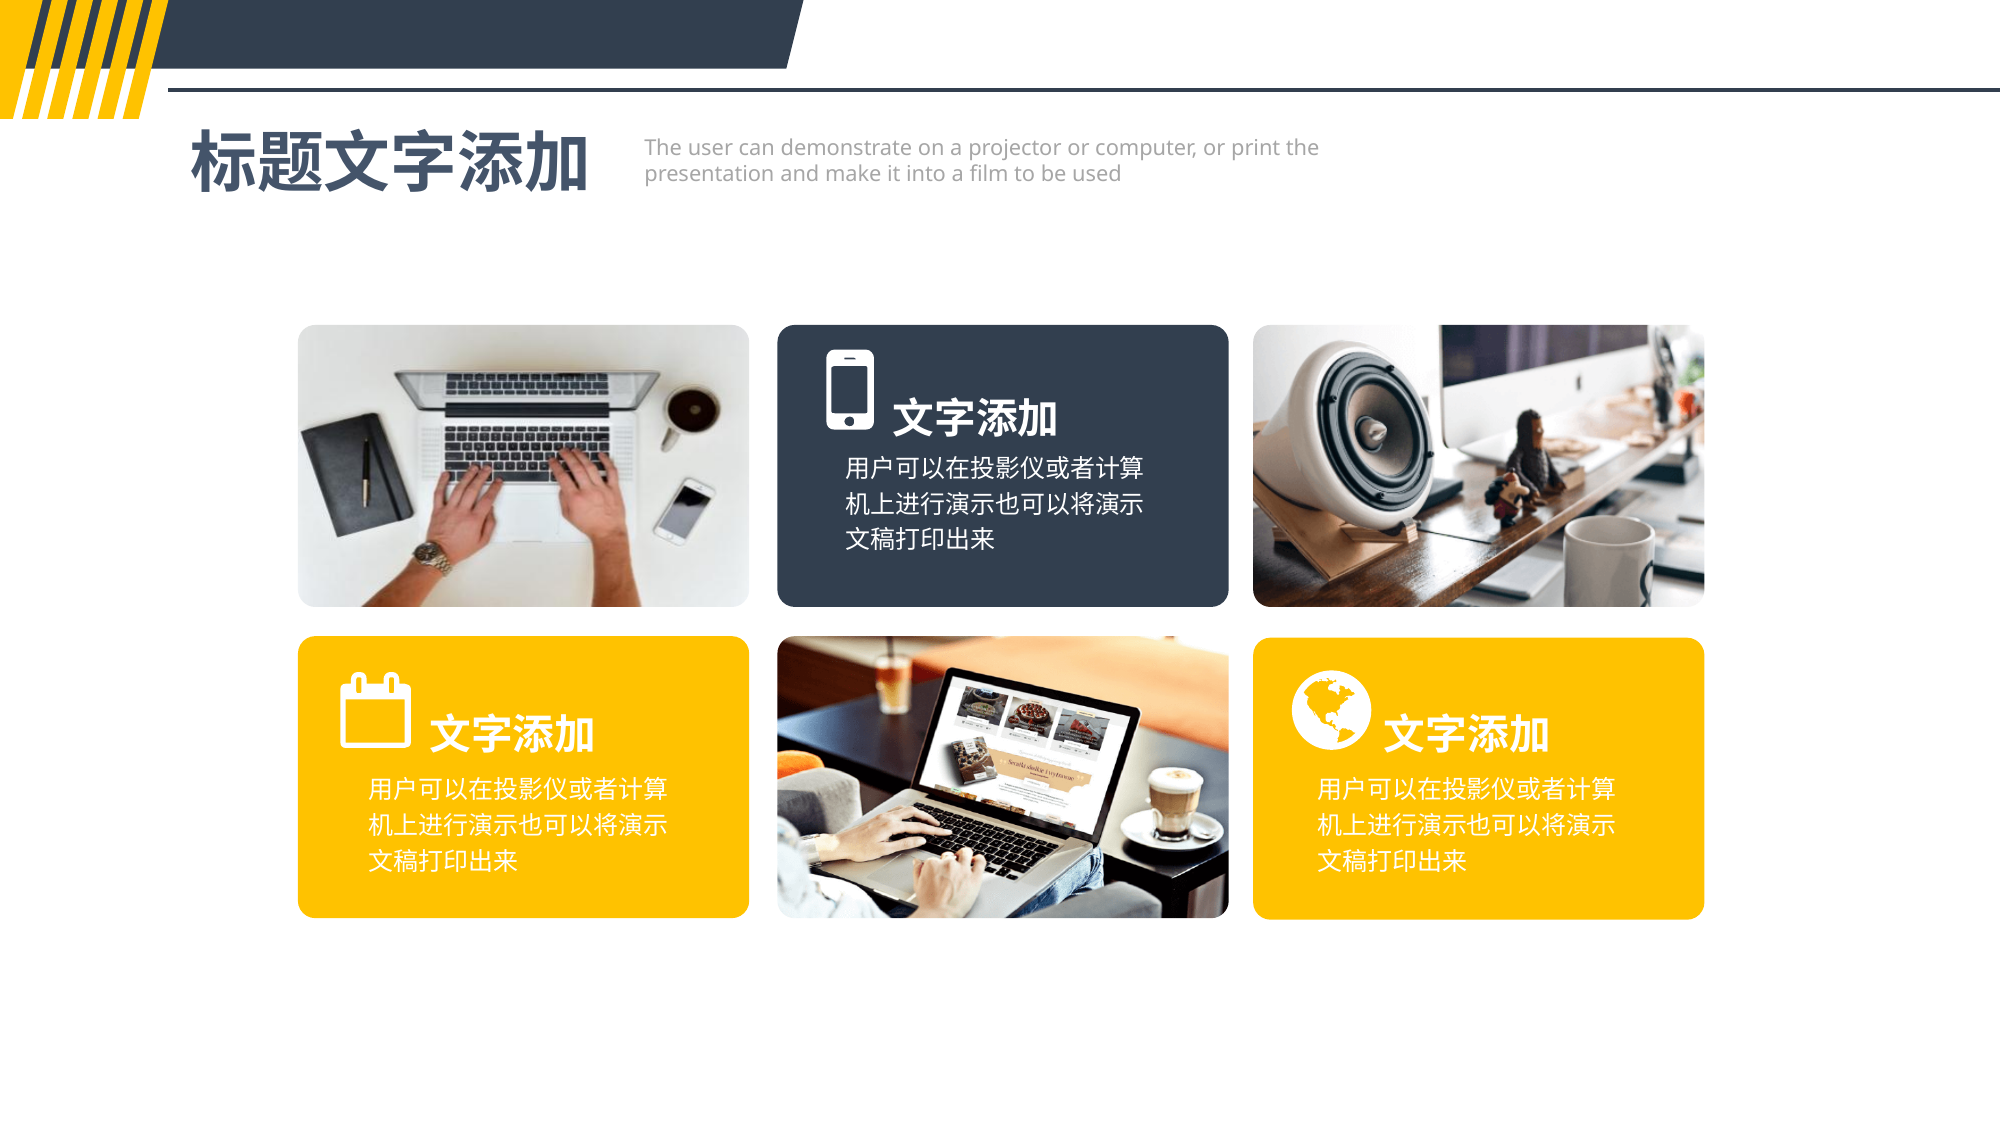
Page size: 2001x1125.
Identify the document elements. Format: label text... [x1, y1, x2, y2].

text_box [297, 636, 750, 919]
text_box The user can demonstrate on a projector or computer, or print the presentation and make it into a film to be used [629, 125, 1463, 194]
text_box [169, 0, 805, 70]
picture [297, 324, 750, 607]
text_box 标题文字添加 [175, 112, 606, 207]
picture [777, 636, 1229, 919]
picture [1253, 324, 1705, 607]
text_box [1253, 637, 1705, 920]
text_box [777, 324, 1229, 607]
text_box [0, 0, 169, 119]
